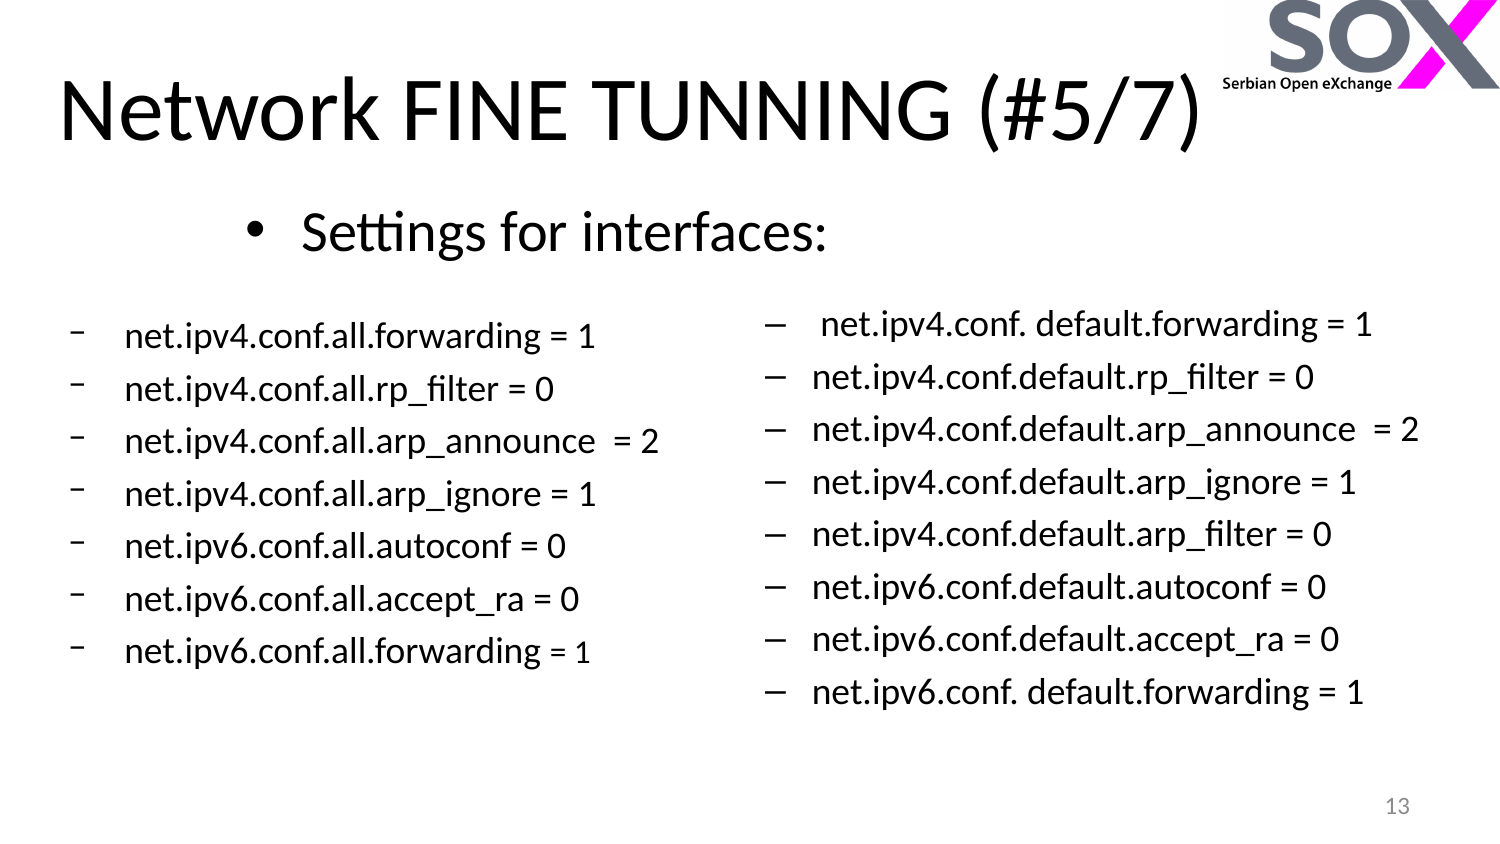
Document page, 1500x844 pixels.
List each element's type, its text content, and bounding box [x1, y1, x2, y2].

title Network FINE TUNNING (#5/7) [17, 33, 1247, 175]
slide_number 13 [1074, 801, 1425, 827]
list net.ipv4.conf.all.forwarding = 1 net.ipv4.conf.all.rp_filter = 0 net.ipv4.conf.all.arp_announce = 2 net.ipv4.conf.all.arp_ignore = 1 net.ipv6.conf.all.autoconf = 0 net.ipv6.conf.all.accept_ra = 0 net.ipv6.conf.all.forwarding = 1 [53, 303, 739, 777]
picture [1223, 0, 1500, 92]
text_box net.ipv4.conf. default.forwarding = 1 net.ipv4.conf.default.rp_filter = 0 net.ipv4.conf.default.arp_announce = 2 net.ipv4.conf.default.arp_ignore = 1 net.ipv4.conf.default.arp_filter = 0 net.ipv6.conf.default.autoconf = 0 net.ipv6.conf.default.accept_ra = 0 net.ipv6.conf. default.forwarding = 1 [750, 291, 1459, 801]
text_box Settings for interfaces: [230, 185, 963, 269]
